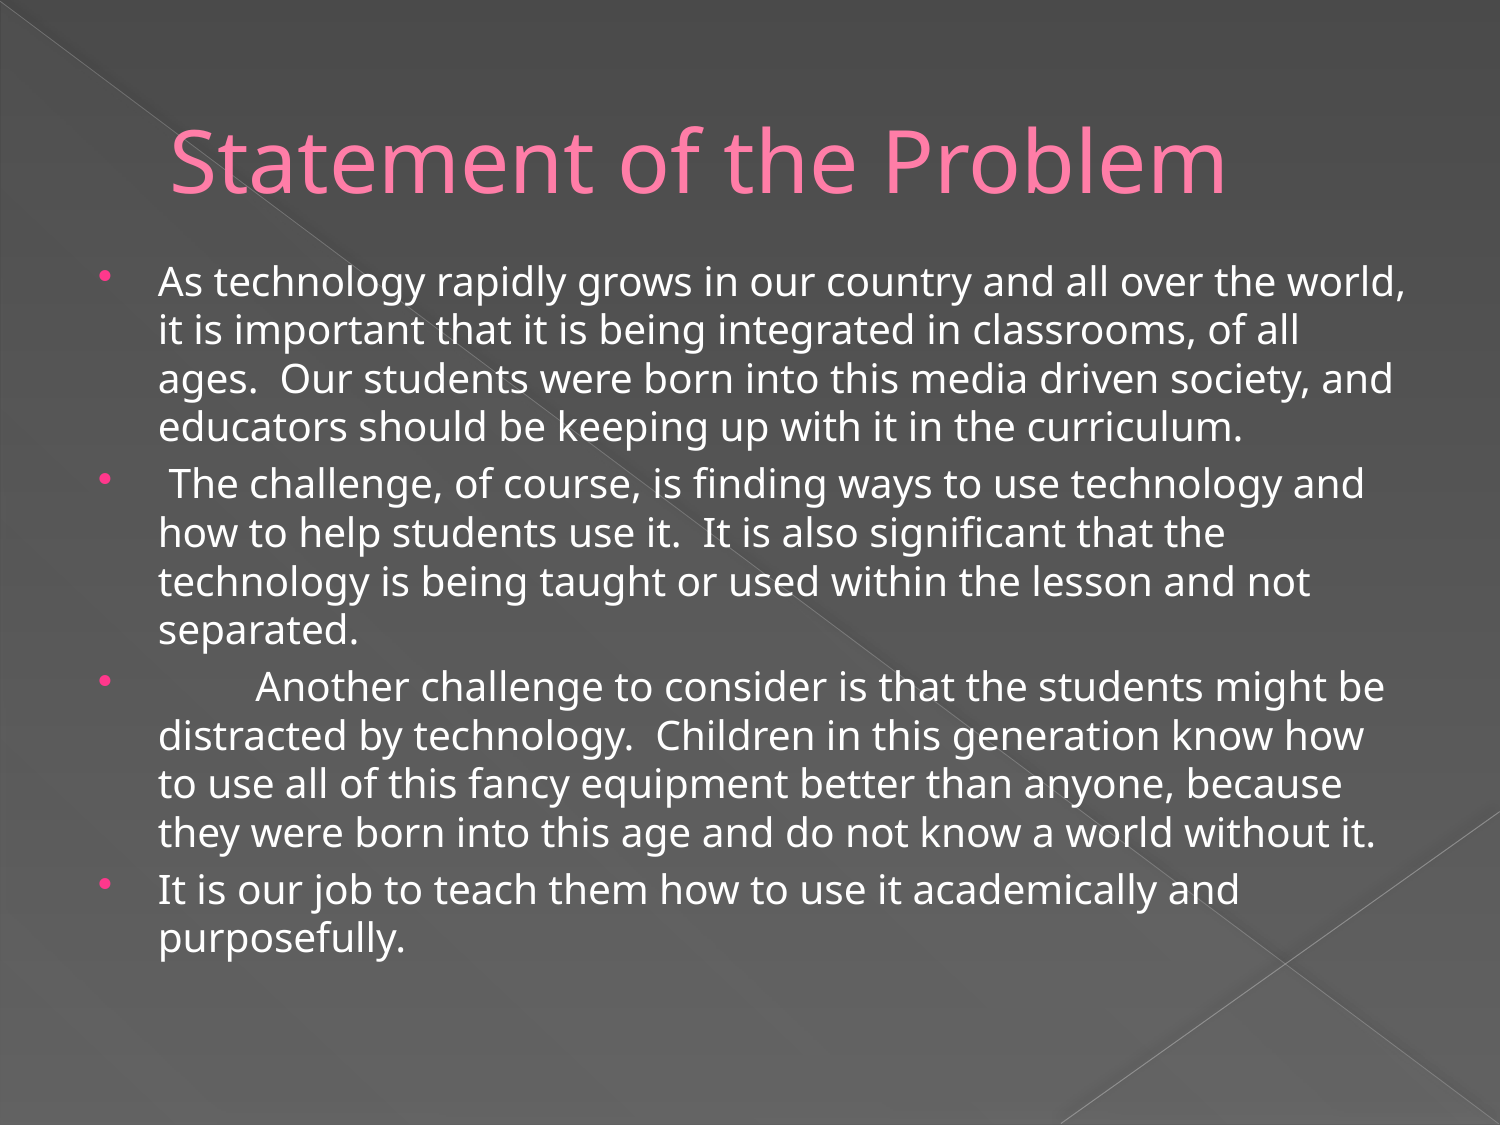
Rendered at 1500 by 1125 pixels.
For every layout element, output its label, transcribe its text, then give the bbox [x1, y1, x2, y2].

title Statement of the Problem [75, 43, 1425, 248]
list As technology rapidly grows in our country and all over the world, it is important that it is being integrated in classrooms, of all ages. Our students were born into this media driven society, and educators should be keeping up with it in the curriculum. The challenge, of course, is finding ways to use technology and how to help students use it. It is also significant that the technology is being taught or used within the lesson and not separated. Another challenge to consider is that the students might be distracted by technology. Children in this generation know how to use all of this fancy equipment better than anyone, because they were born into this age and do not know a world without it. It is our job to teach them how to use it academically and purposefully. [75, 248, 1425, 1024]
